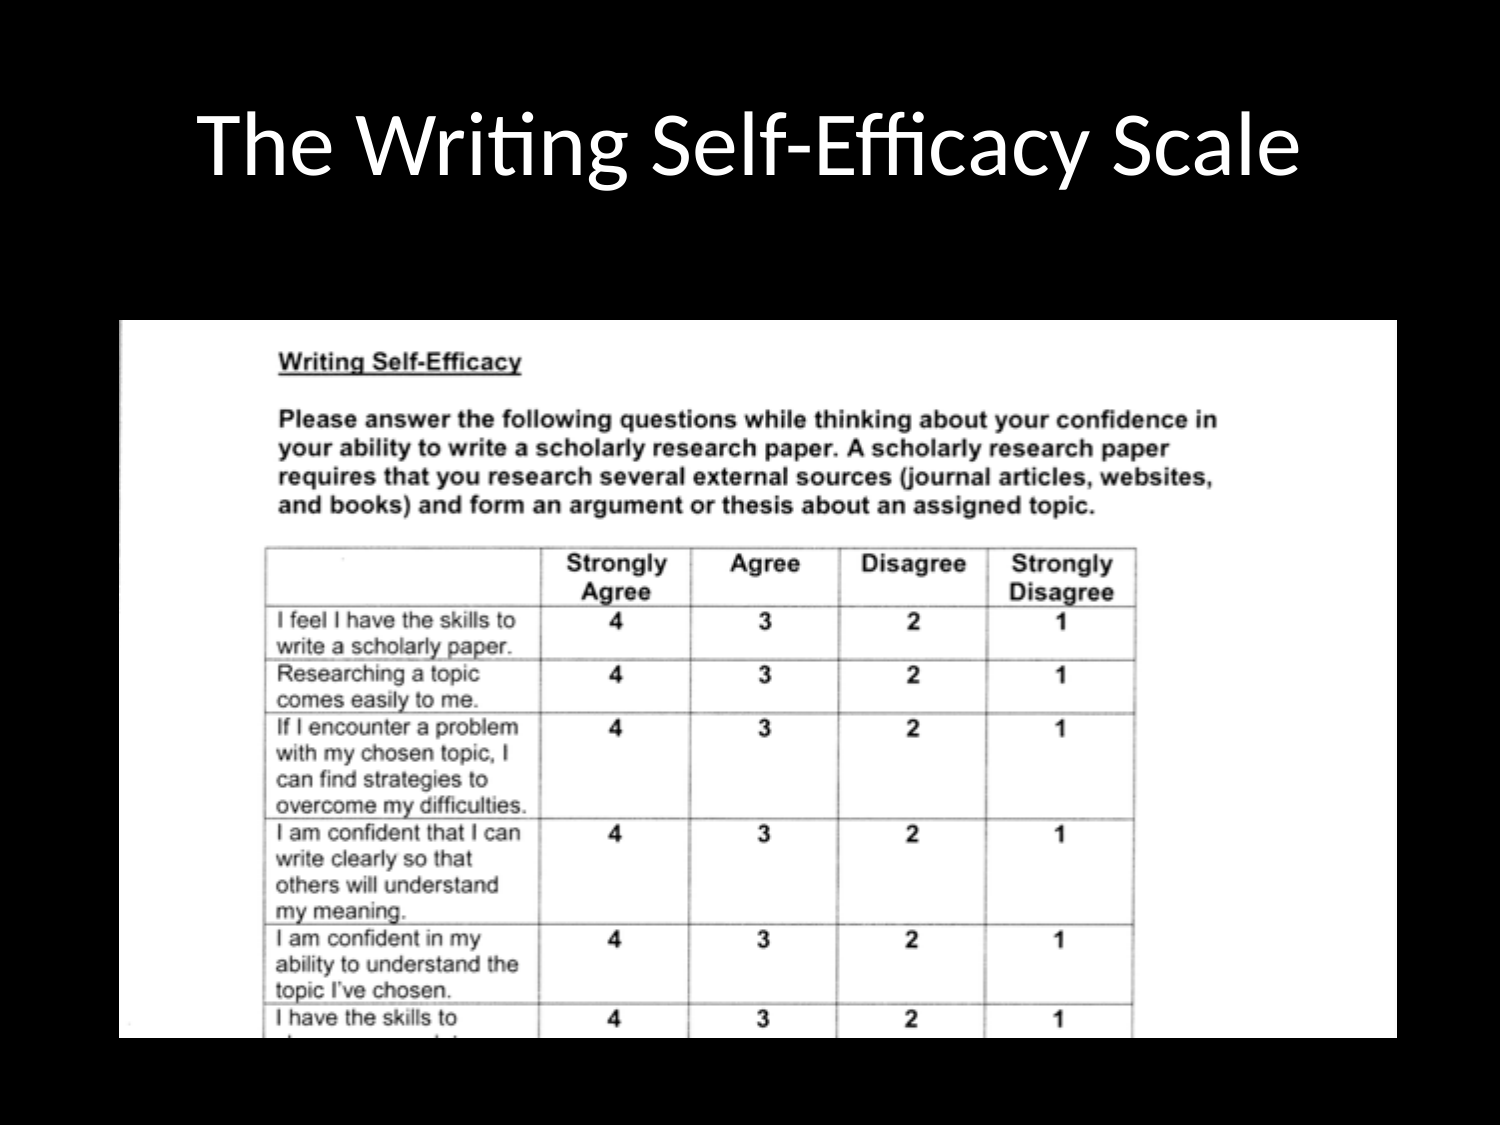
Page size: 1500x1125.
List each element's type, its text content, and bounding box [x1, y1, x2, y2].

picture [119, 320, 1398, 1038]
title The Writing Self-Efficacy Scale [75, 45, 1425, 233]
